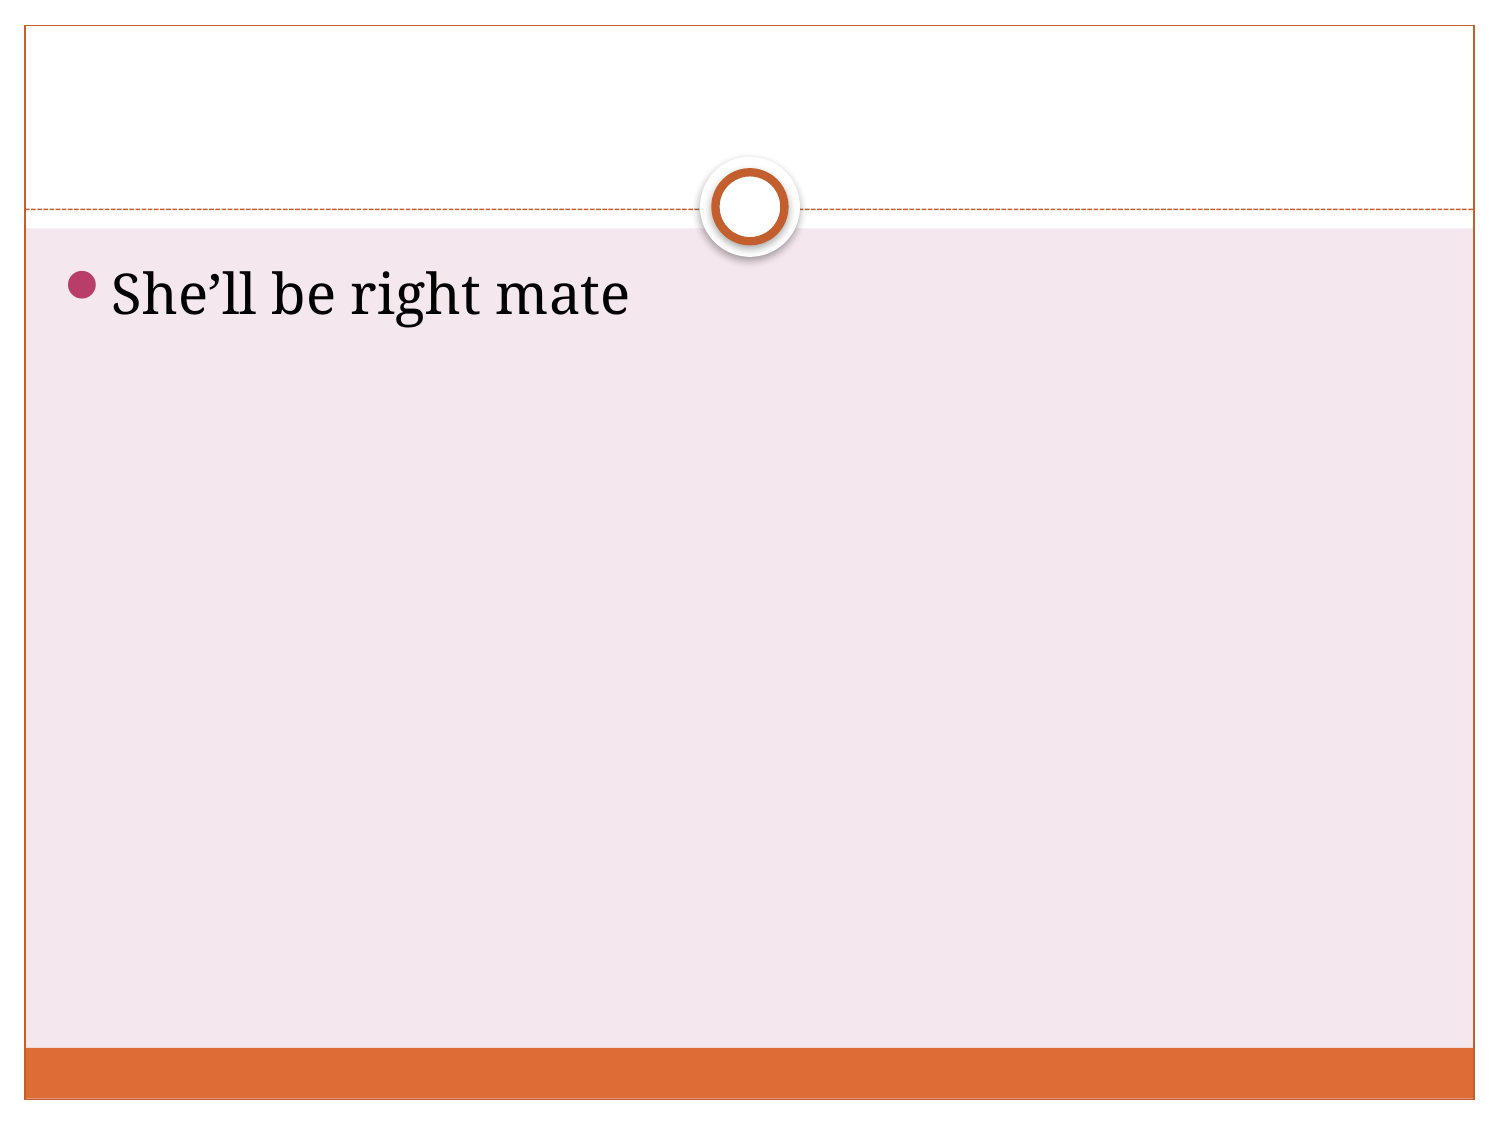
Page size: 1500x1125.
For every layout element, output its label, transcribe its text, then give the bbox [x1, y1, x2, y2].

list She’ll be right mate [49, 250, 1445, 1001]
